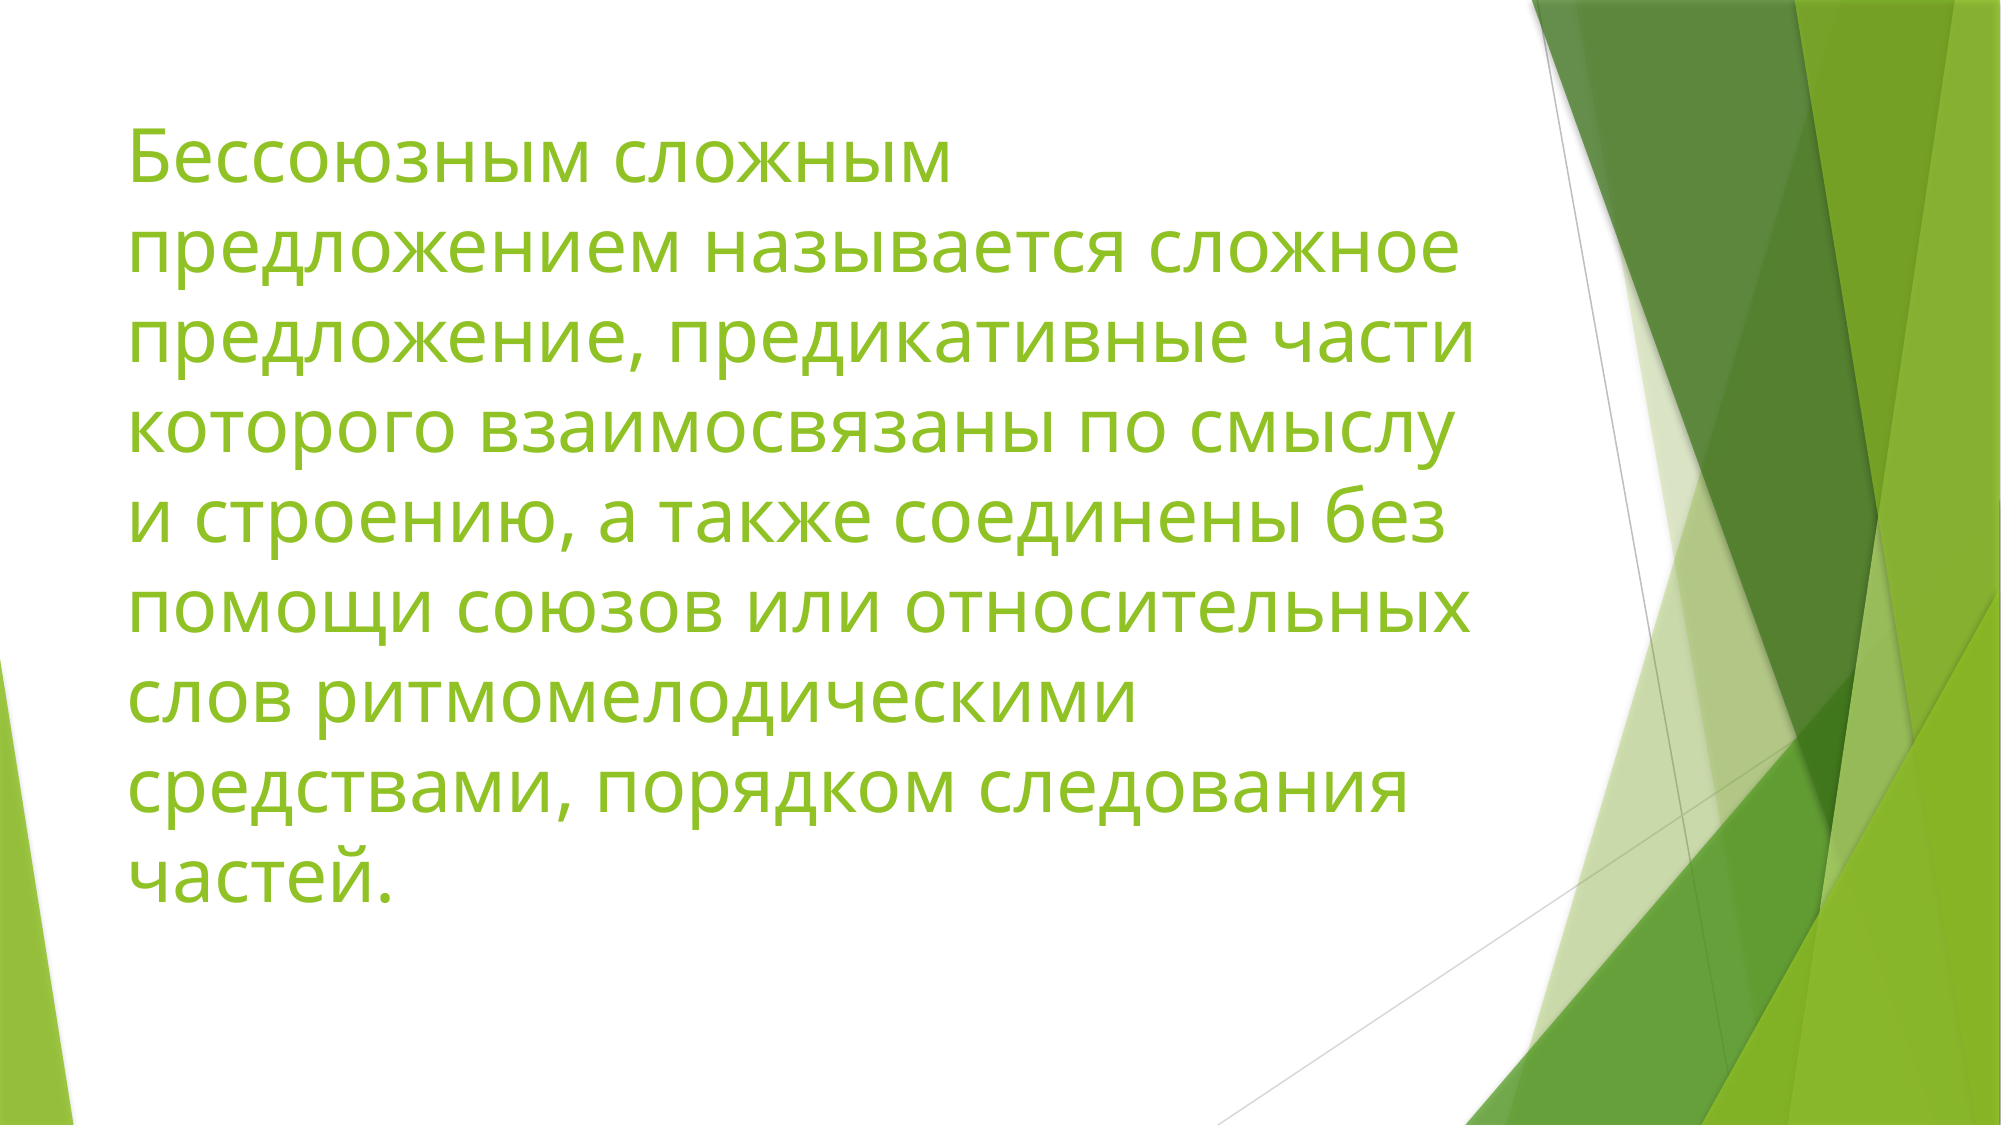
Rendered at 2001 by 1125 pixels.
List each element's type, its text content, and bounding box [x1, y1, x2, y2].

title Бессоюзным сложным предложением называется сложное предложение, предикативные части которого взаимосвязаны по смыслу и строению, а также соединены без помощи союзов или относительных слов ритмомелодическими средствами, порядком следования частей. [111, 99, 1522, 880]
